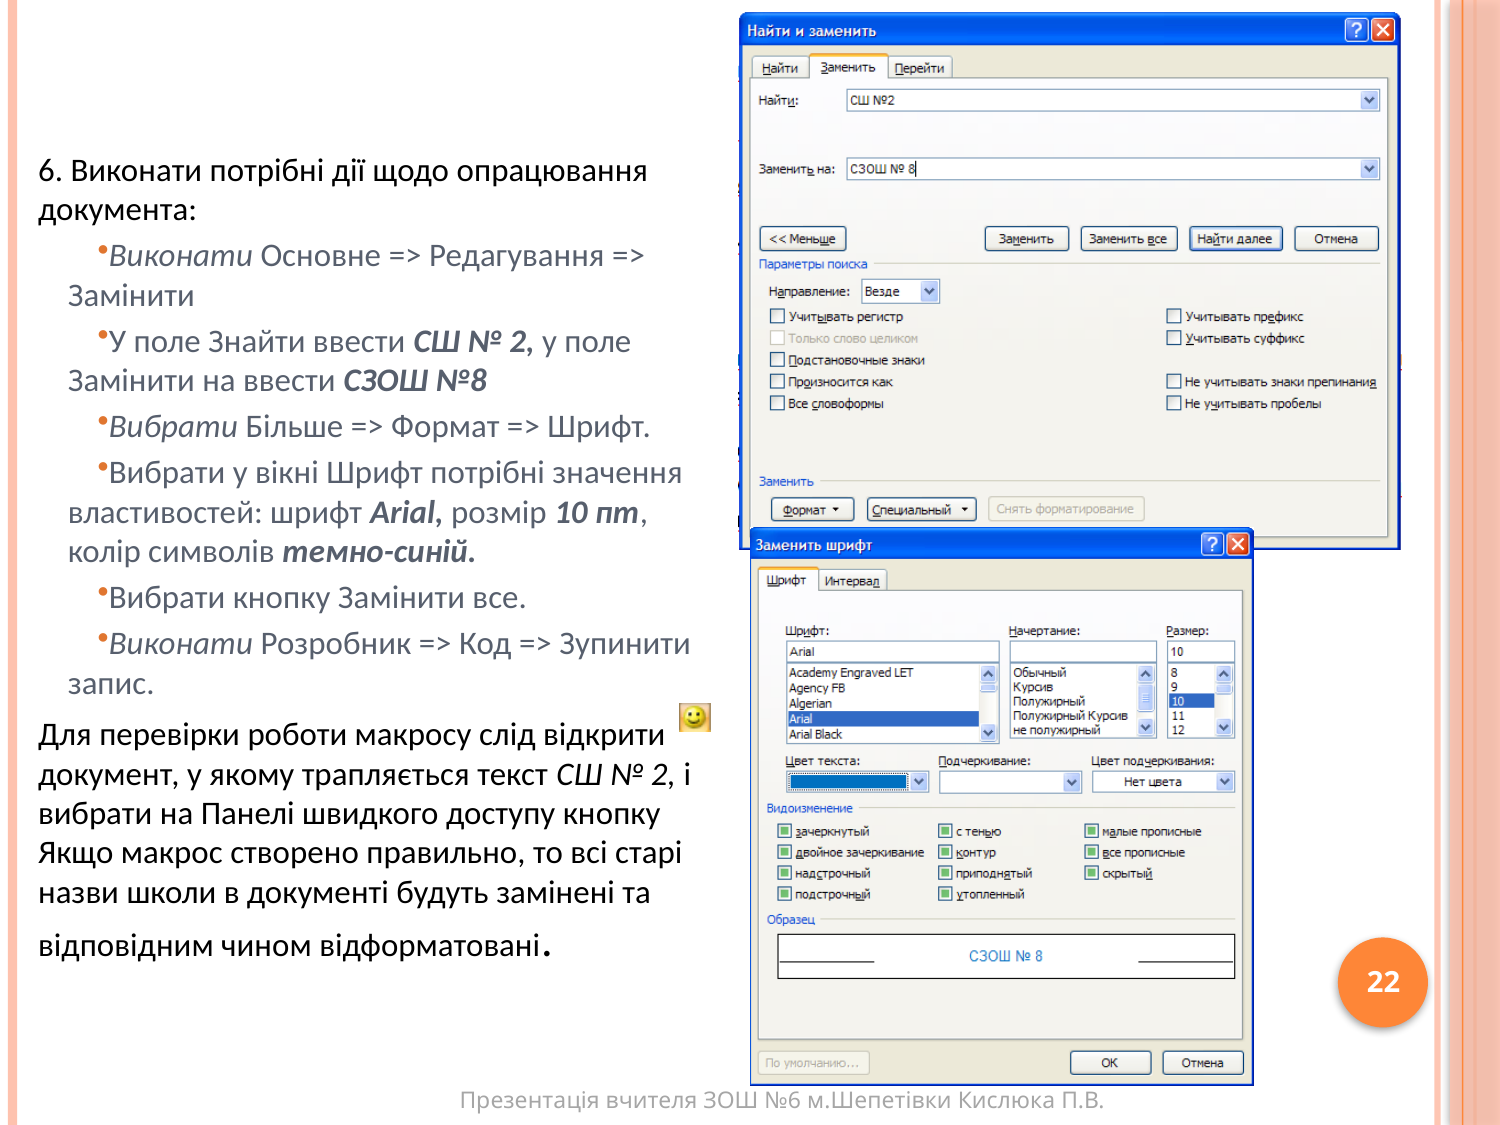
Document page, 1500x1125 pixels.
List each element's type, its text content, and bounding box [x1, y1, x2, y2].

picture [679, 702, 712, 732]
slide_number 22 [1333, 940, 1434, 1027]
text_box Презентація вчителя ЗОШ №6 м.Шепетівки Кислюка П.В. [339, 1078, 1225, 1125]
list 6. Виконати потрібні дії щодо опрацювання документа: Виконати Основне => Редагування => Замінити У поле Знайти ввести СШ № 2, у поле Замінити на ввести СЗОШ №8 Вибрати Більше => Формат => Шрифт. Вибрати у вікні Шрифт потрібні значення властивостей: шрифт Arial, розмір 10 пт, колір символів темно-синій. Вибрати кнопку Замінити все. Виконати Розробник => Код => Зупинити запис. Для перевірки роботи макросу слід відкрити документ, у якому трапляється текст СШ № 2, і вибрати на Панелі швидкого доступу кнопку Якщо макрос створено правильно, то всі старі назви школи в документі будуть замінені та відповідним чином відформатовані. [23, 140, 738, 989]
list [737, 11, 1402, 550]
picture [749, 526, 1255, 1086]
